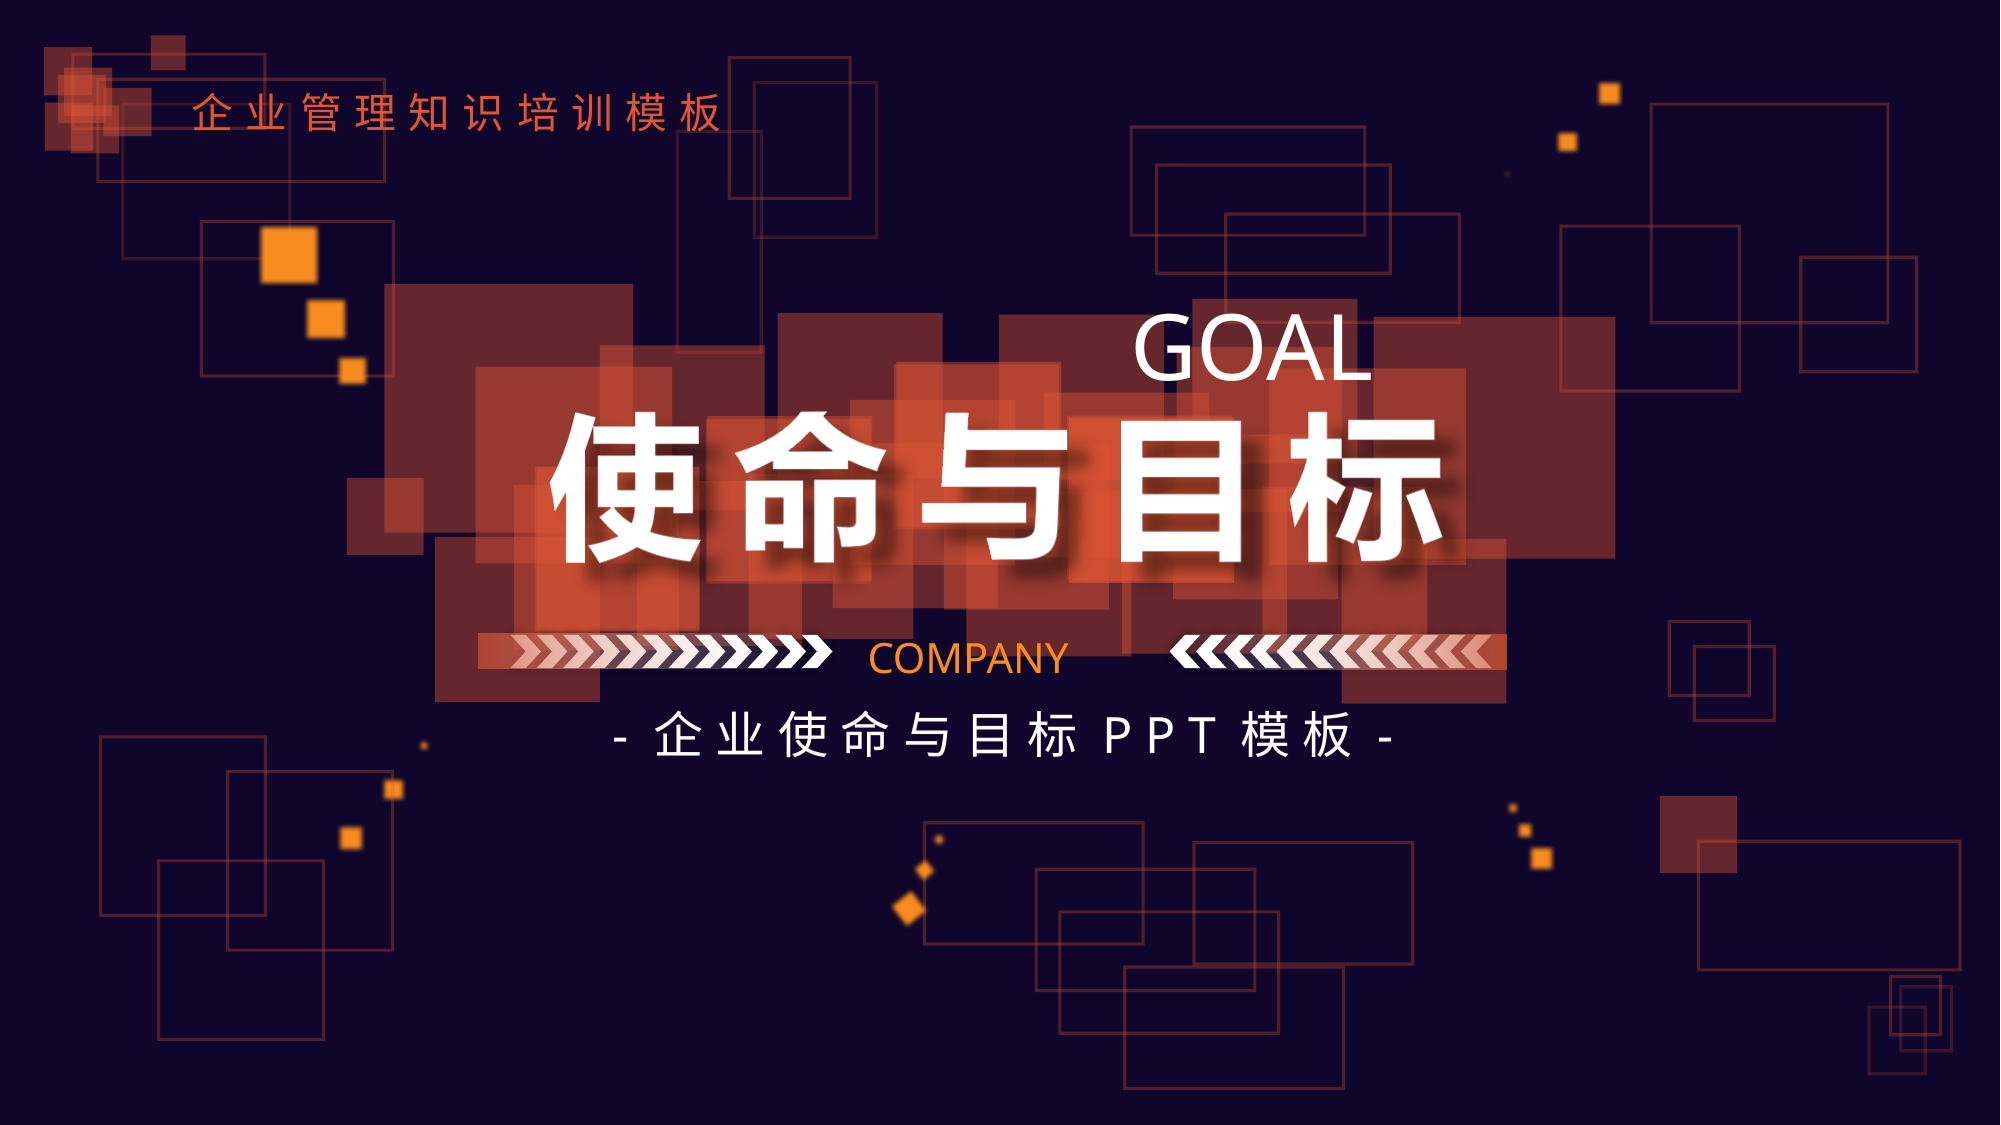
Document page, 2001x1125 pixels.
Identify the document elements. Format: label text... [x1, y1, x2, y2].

text_box [676, 130, 762, 283]
text_box [1800, 256, 1918, 373]
text_box [1668, 621, 1750, 697]
text_box [1693, 646, 1775, 722]
text_box [728, 57, 851, 130]
text_box [72, 53, 266, 129]
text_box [1505, 800, 1556, 873]
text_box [1502, 79, 1624, 179]
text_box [257, 223, 370, 388]
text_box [891, 833, 955, 927]
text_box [1131, 126, 1460, 283]
text_box [753, 82, 878, 238]
text_box [346, 477, 384, 556]
picture [453, 344, 1577, 709]
text_box [158, 916, 325, 1040]
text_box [924, 822, 1413, 1089]
text_box [200, 220, 394, 377]
text_box [122, 103, 291, 260]
text_box [1560, 225, 1740, 392]
text_box [1659, 795, 1738, 874]
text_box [337, 738, 431, 853]
text_box -企业使命与目标PPT模板- [597, 709, 1409, 771]
text_box [99, 736, 266, 916]
text_box [1697, 840, 1961, 971]
text_box [97, 78, 385, 183]
text_box [1650, 103, 1889, 324]
text_box [227, 771, 394, 951]
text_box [384, 283, 1616, 704]
